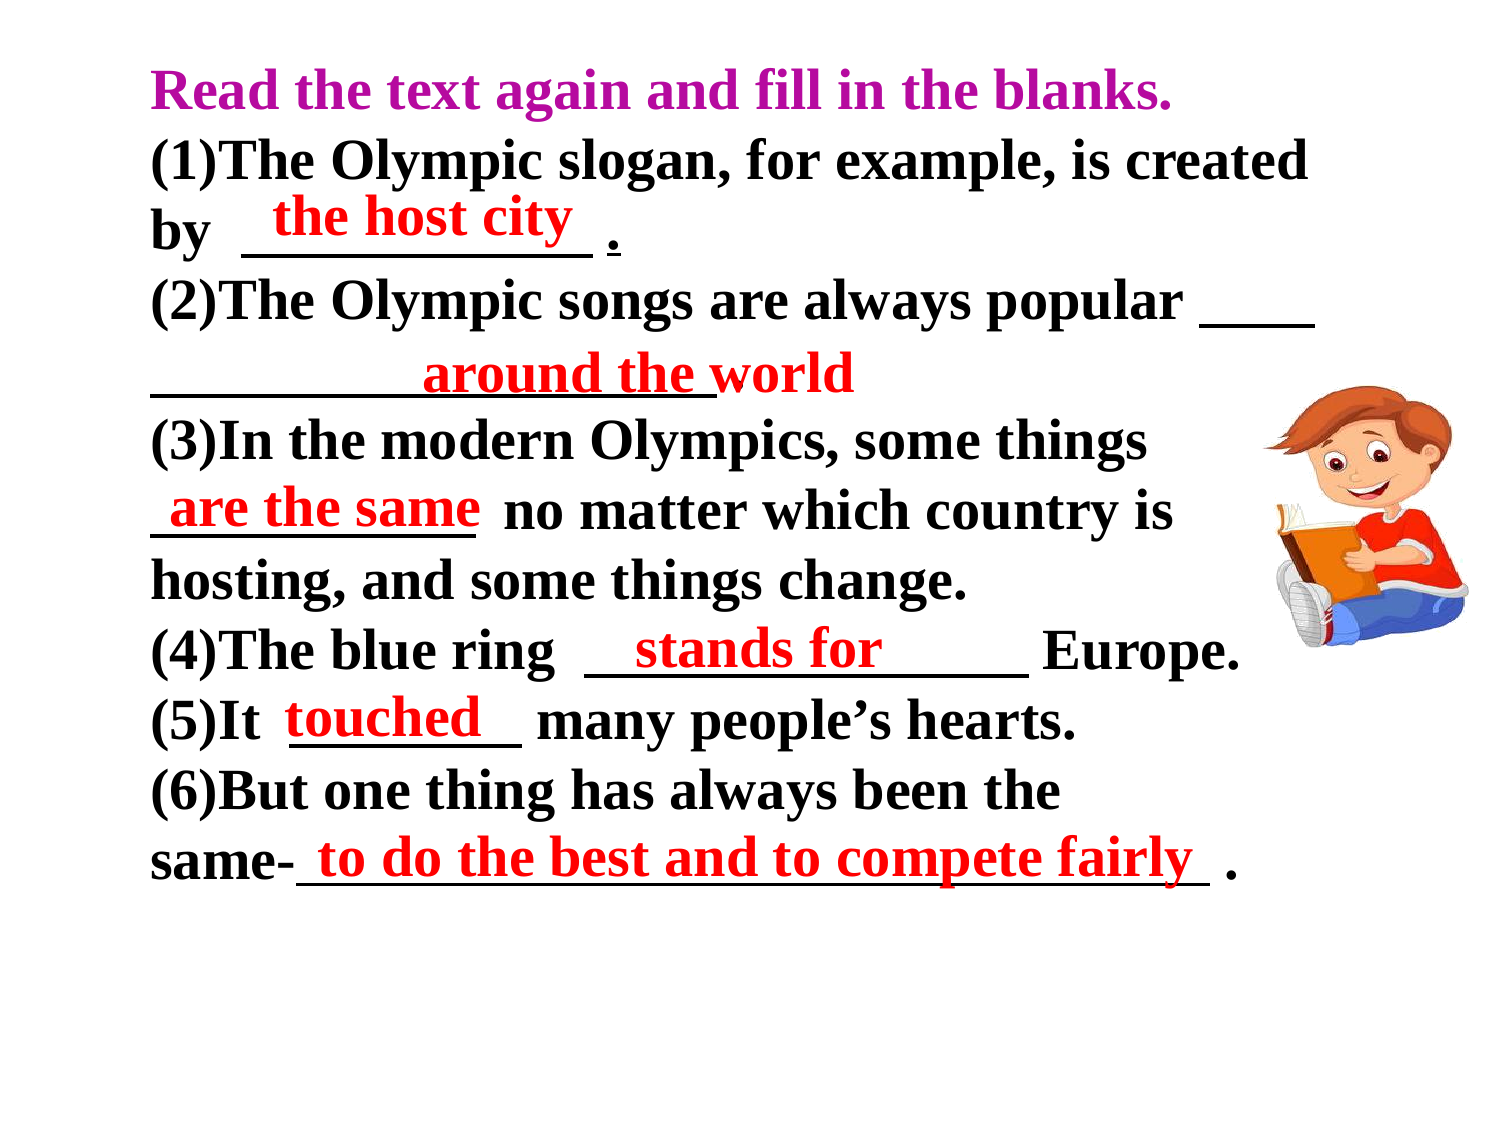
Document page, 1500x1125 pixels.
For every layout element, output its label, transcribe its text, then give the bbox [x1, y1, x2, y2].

text_box stands for [620, 601, 971, 687]
text_box to do the best and to compete fairly [265, 810, 1394, 896]
text_box the host city [257, 170, 589, 255]
text_box around the world [407, 326, 871, 411]
text_box are the same [154, 460, 497, 546]
text_box touched [269, 670, 498, 755]
text_box Read the text again and fill in the blanks. (1)The Olympic slogan, for example, is created by . (2)The Olympic songs are always popular . (3)In the modern Olympics, some things no matter which country is hosting, and some things change. (4)The blue ring Europe. (5)It many people’s hearts. (6)But one thing has always been the same- . [135, 43, 1344, 899]
picture [1244, 385, 1500, 648]
